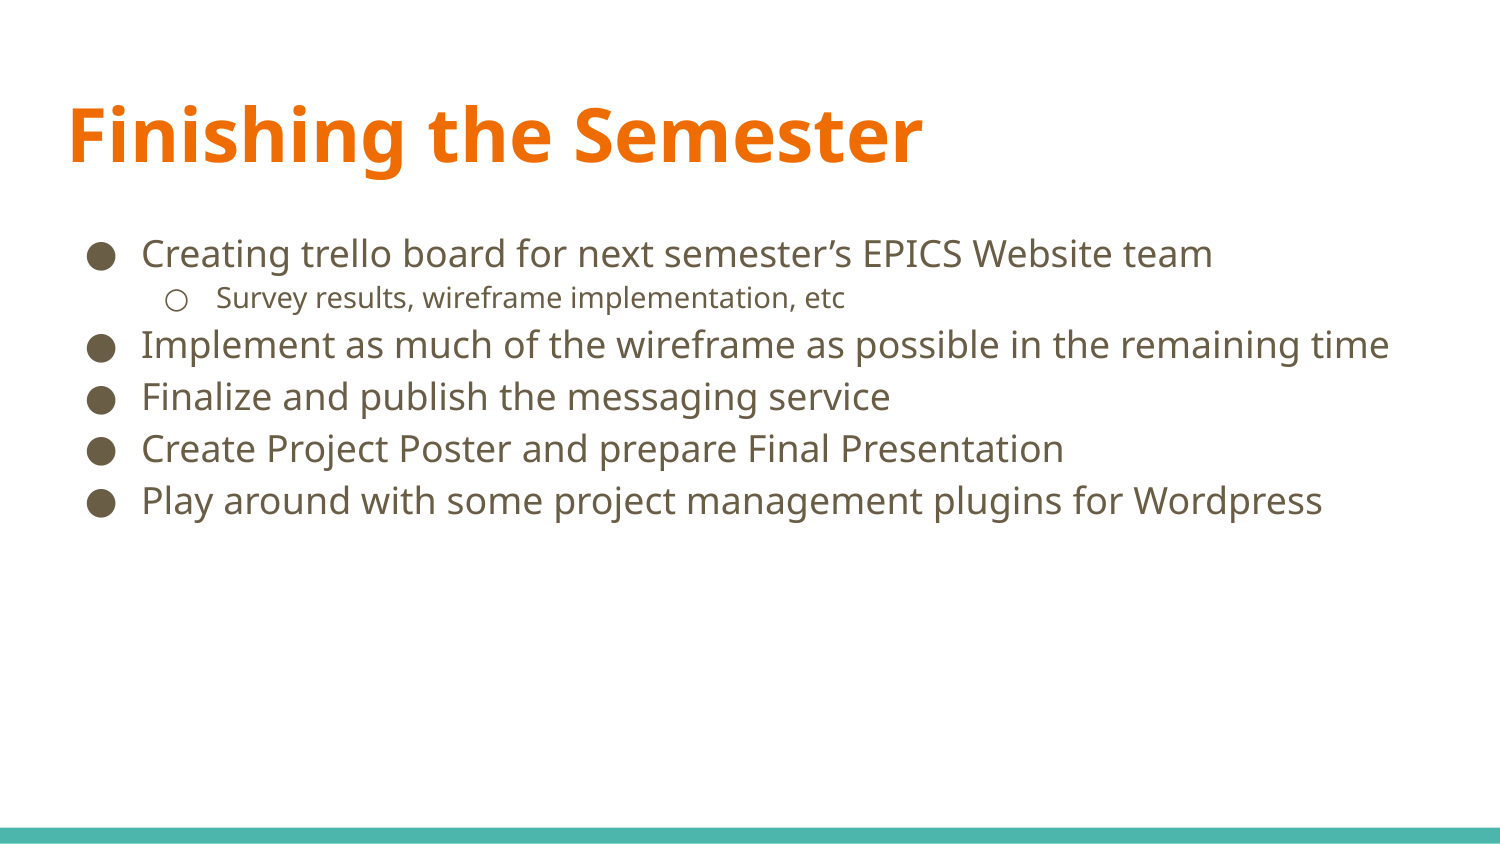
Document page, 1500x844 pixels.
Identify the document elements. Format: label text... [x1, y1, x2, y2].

list Creating trello board for next semester’s EPICS Website team Survey results, wireframe implementation, etc Implement as much of the wireframe as possible in the remaining time Finalize and publish the messaging service Create Project Poster and prepare Final Presentation Play around with some project management plugins for Wordpress [51, 207, 1449, 750]
title Finishing the Semester [51, 72, 1449, 189]
